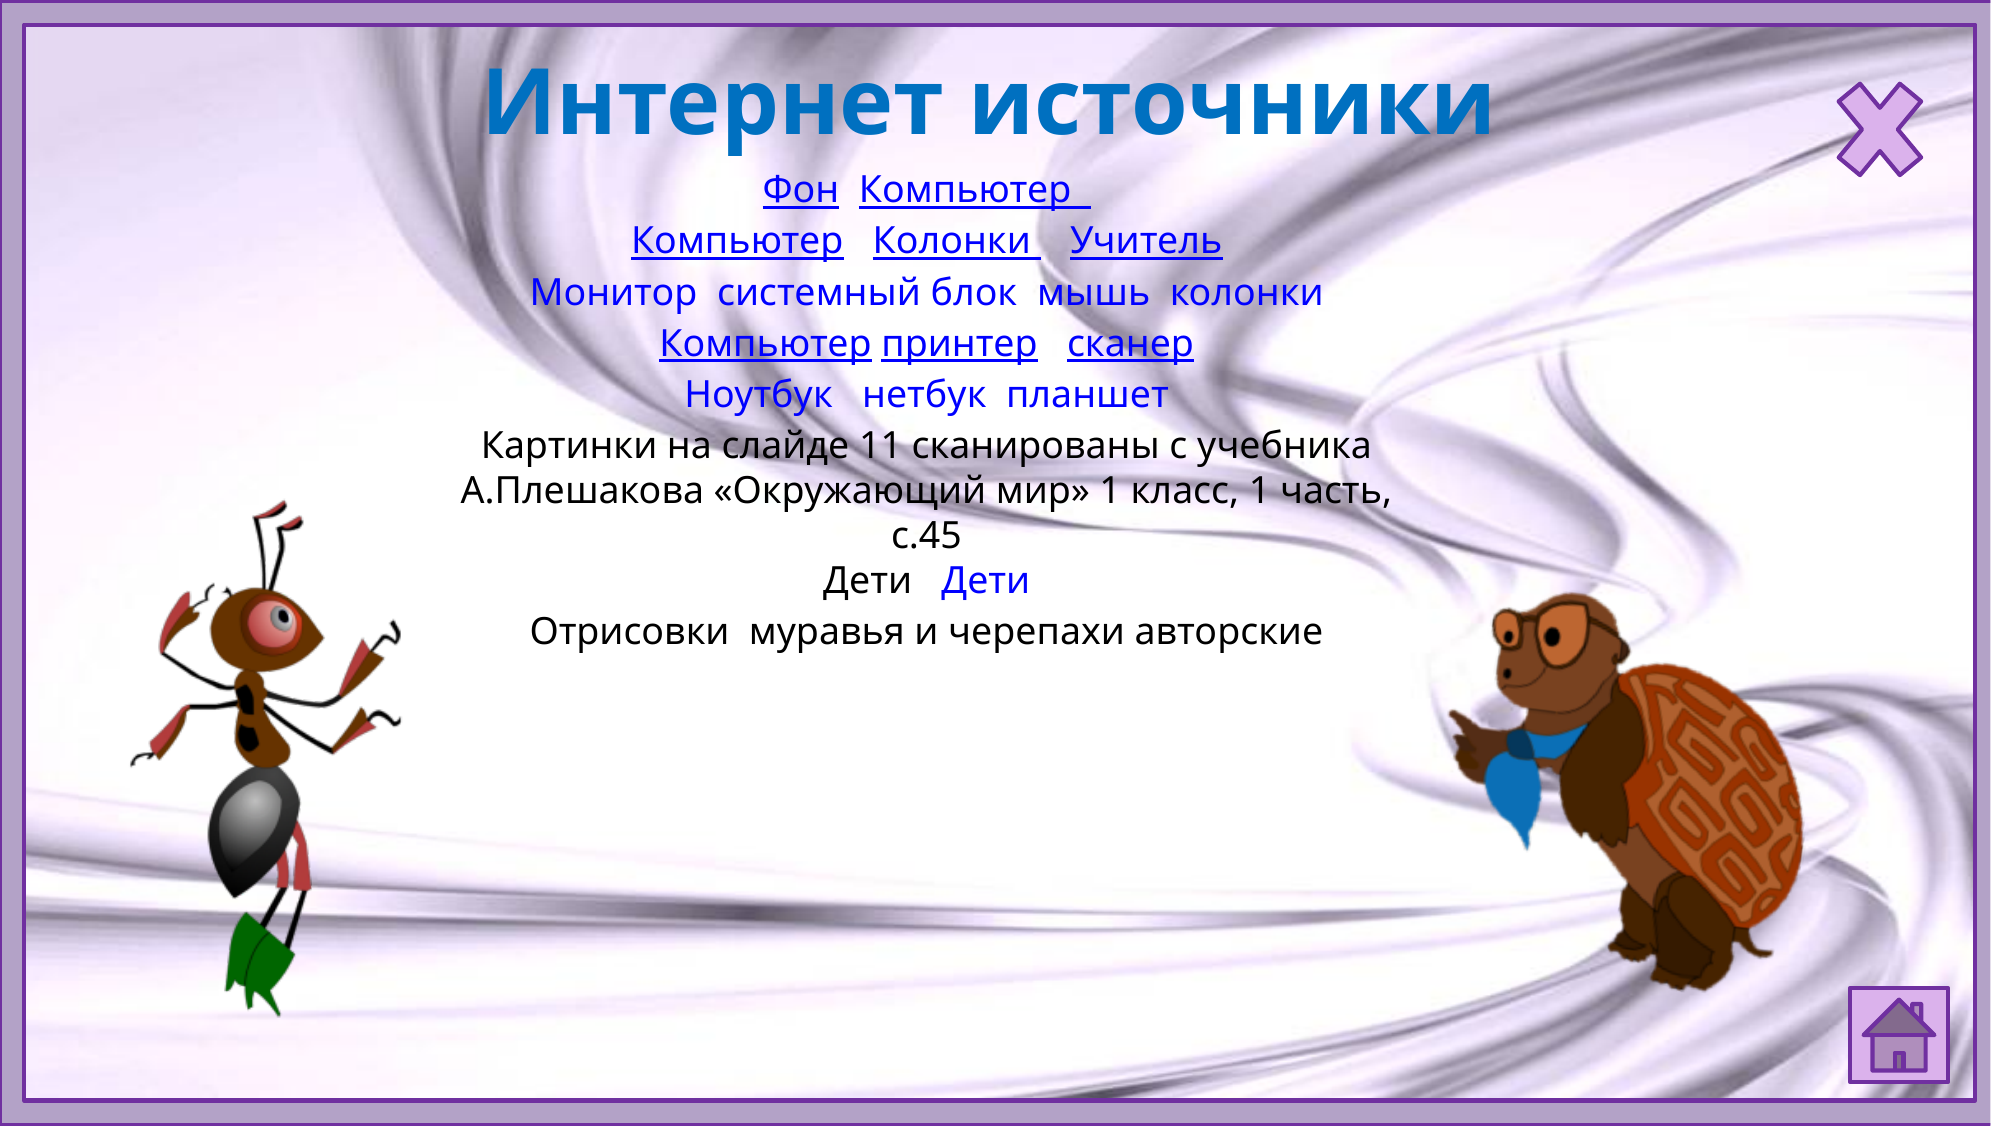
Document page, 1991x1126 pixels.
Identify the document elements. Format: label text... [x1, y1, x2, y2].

text_box [1836, 81, 1924, 178]
text_box [1848, 986, 1950, 1084]
picture [26, 27, 1973, 1098]
text_box Фон Компьютер Компьютер Колонки Учитель Монитор системный блок мышь колонки Компьютер принтер сканер Ноутбук нетбук планшет Картинки на слайде 11 сканированы с учебника А.Плешакова «Окружающий мир» 1 класс, 1 часть, с.45 Дети Дети Отрисовки муравья и черепахи авторские [422, 160, 1431, 659]
text_box Интернет источники [291, 35, 1687, 160]
